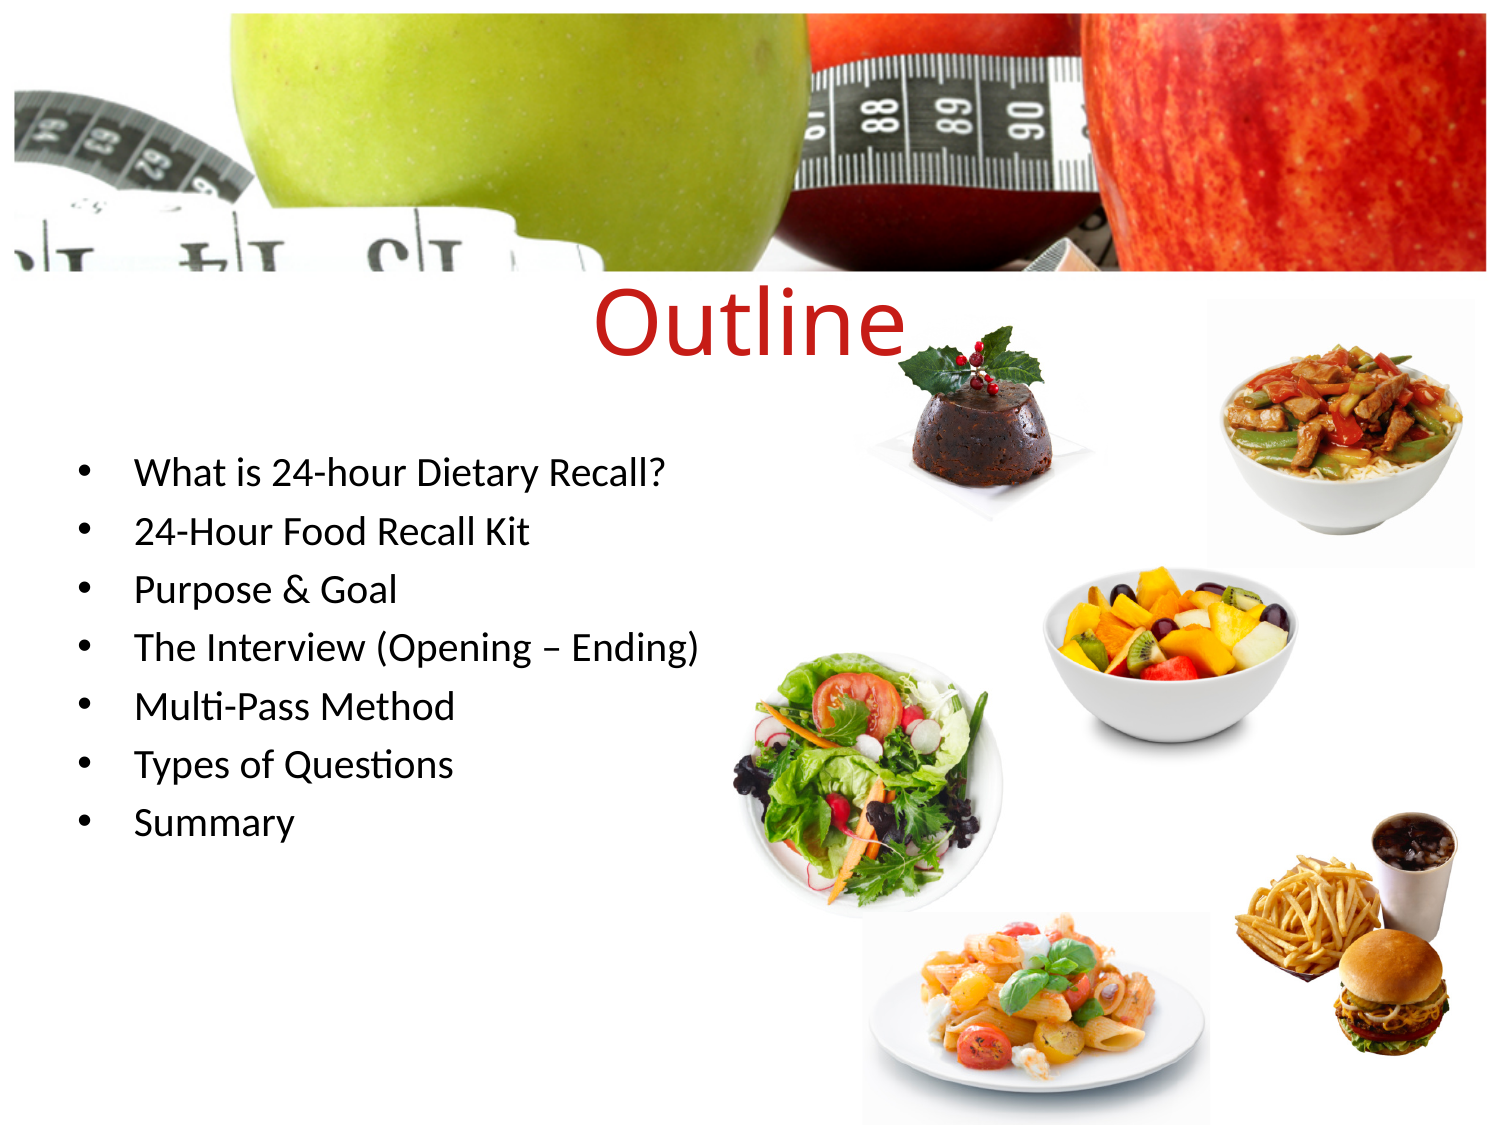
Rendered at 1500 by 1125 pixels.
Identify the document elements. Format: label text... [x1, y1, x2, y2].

list What is 24-hour Dietary Recall? 24-Hour Food Recall Kit Purpose & Goal The Interview (Opening – Ending) Multi-Pass Method Types of Questions Summary [62, 437, 1413, 1088]
title Outline [74, 224, 1426, 413]
picture [0, 0, 1500, 1125]
